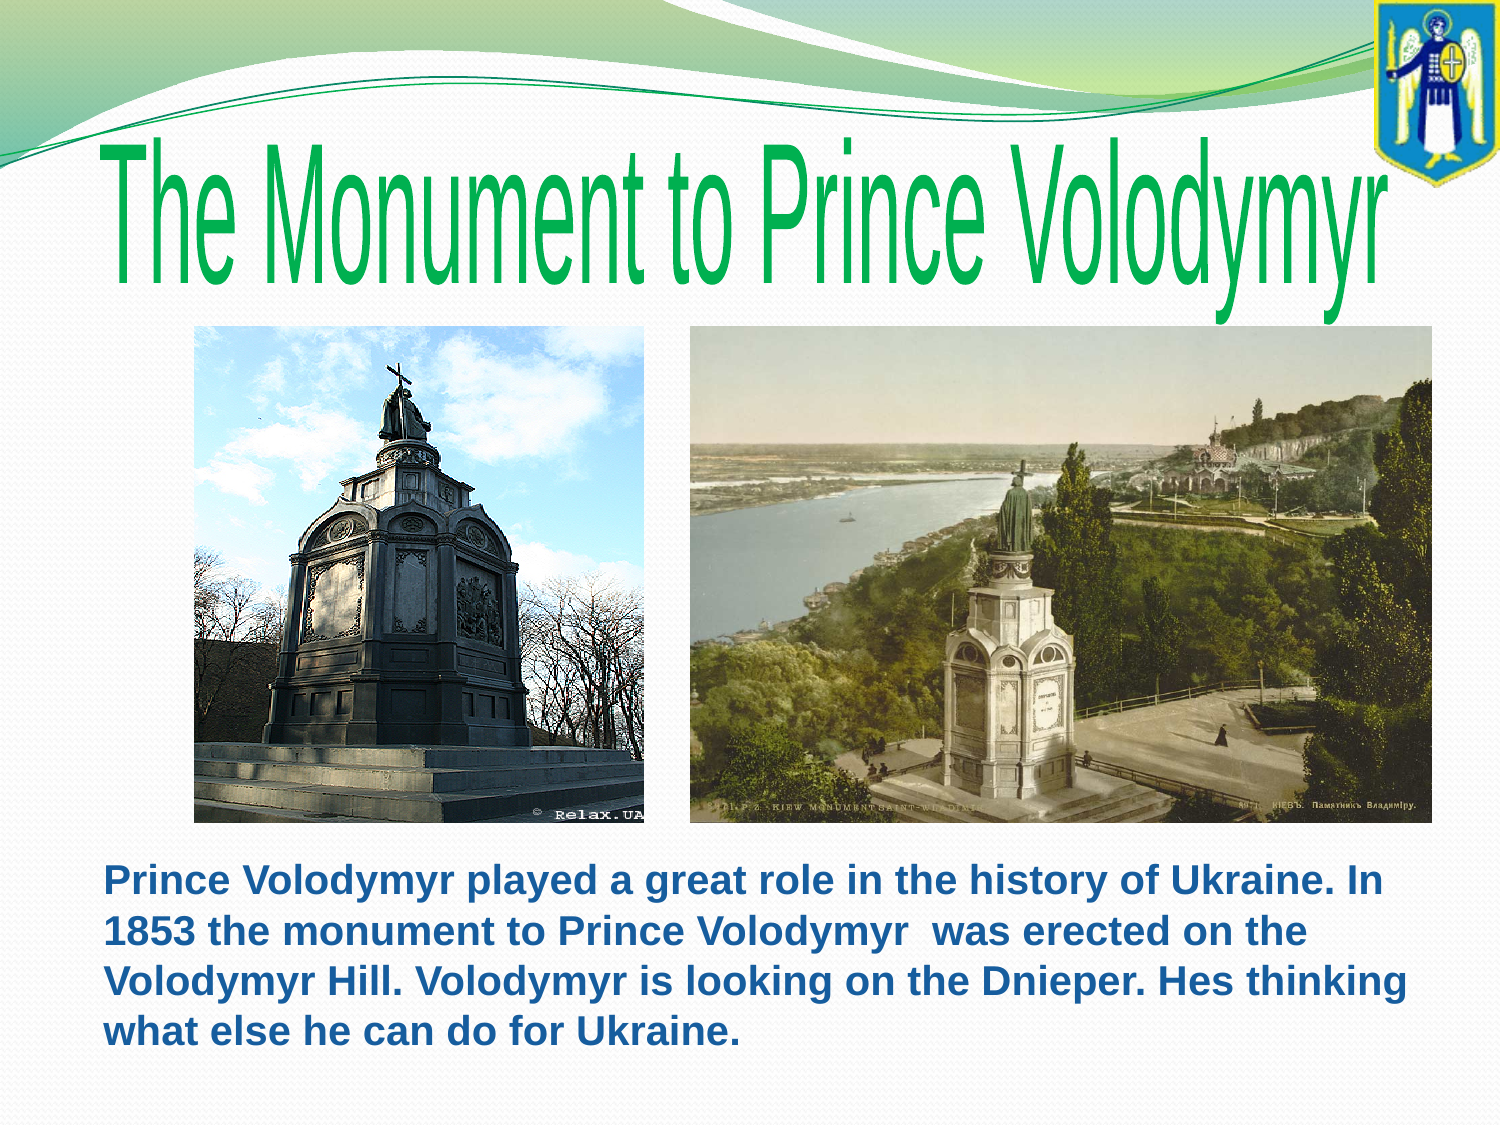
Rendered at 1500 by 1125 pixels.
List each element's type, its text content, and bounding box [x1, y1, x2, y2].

picture [1374, 0, 1500, 188]
text_box Prince Volodymyr played a great role in the history of Ukraine. In 1853 the monument to Prince Volodymyr was erected on the Volodymyr Hill. Volodymyr is looking on the Dnieper. Hes thinking what else he can do for Ukraine. [88, 846, 1436, 1061]
picture [690, 326, 1433, 823]
picture [194, 326, 644, 823]
